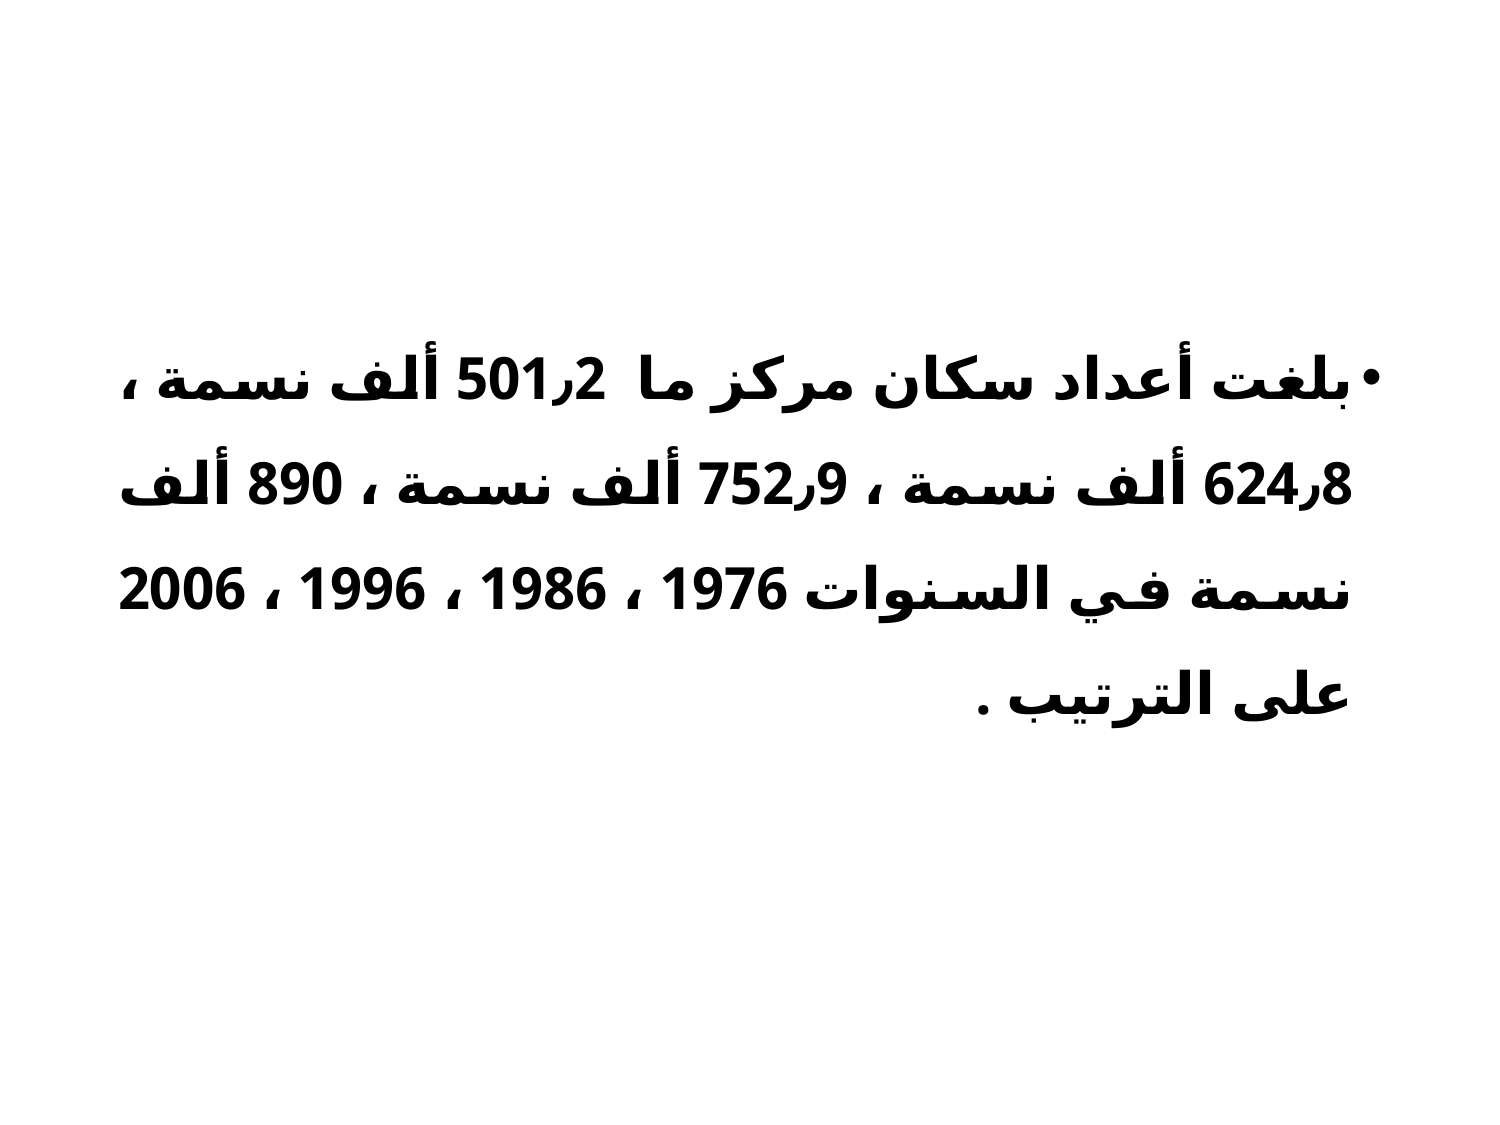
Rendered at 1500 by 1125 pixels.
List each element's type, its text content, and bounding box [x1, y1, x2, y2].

list بلغت أعداد سكان مركز ما 501٫2 ألف نسمة ، 624٫8 ألف نسمة ، 752٫9 ألف نسمة ، 890 ألف نسمة في السنوات 1976 ، 1986 ، 1996 ، 2006 على الترتيب . [103, 299, 1397, 1014]
